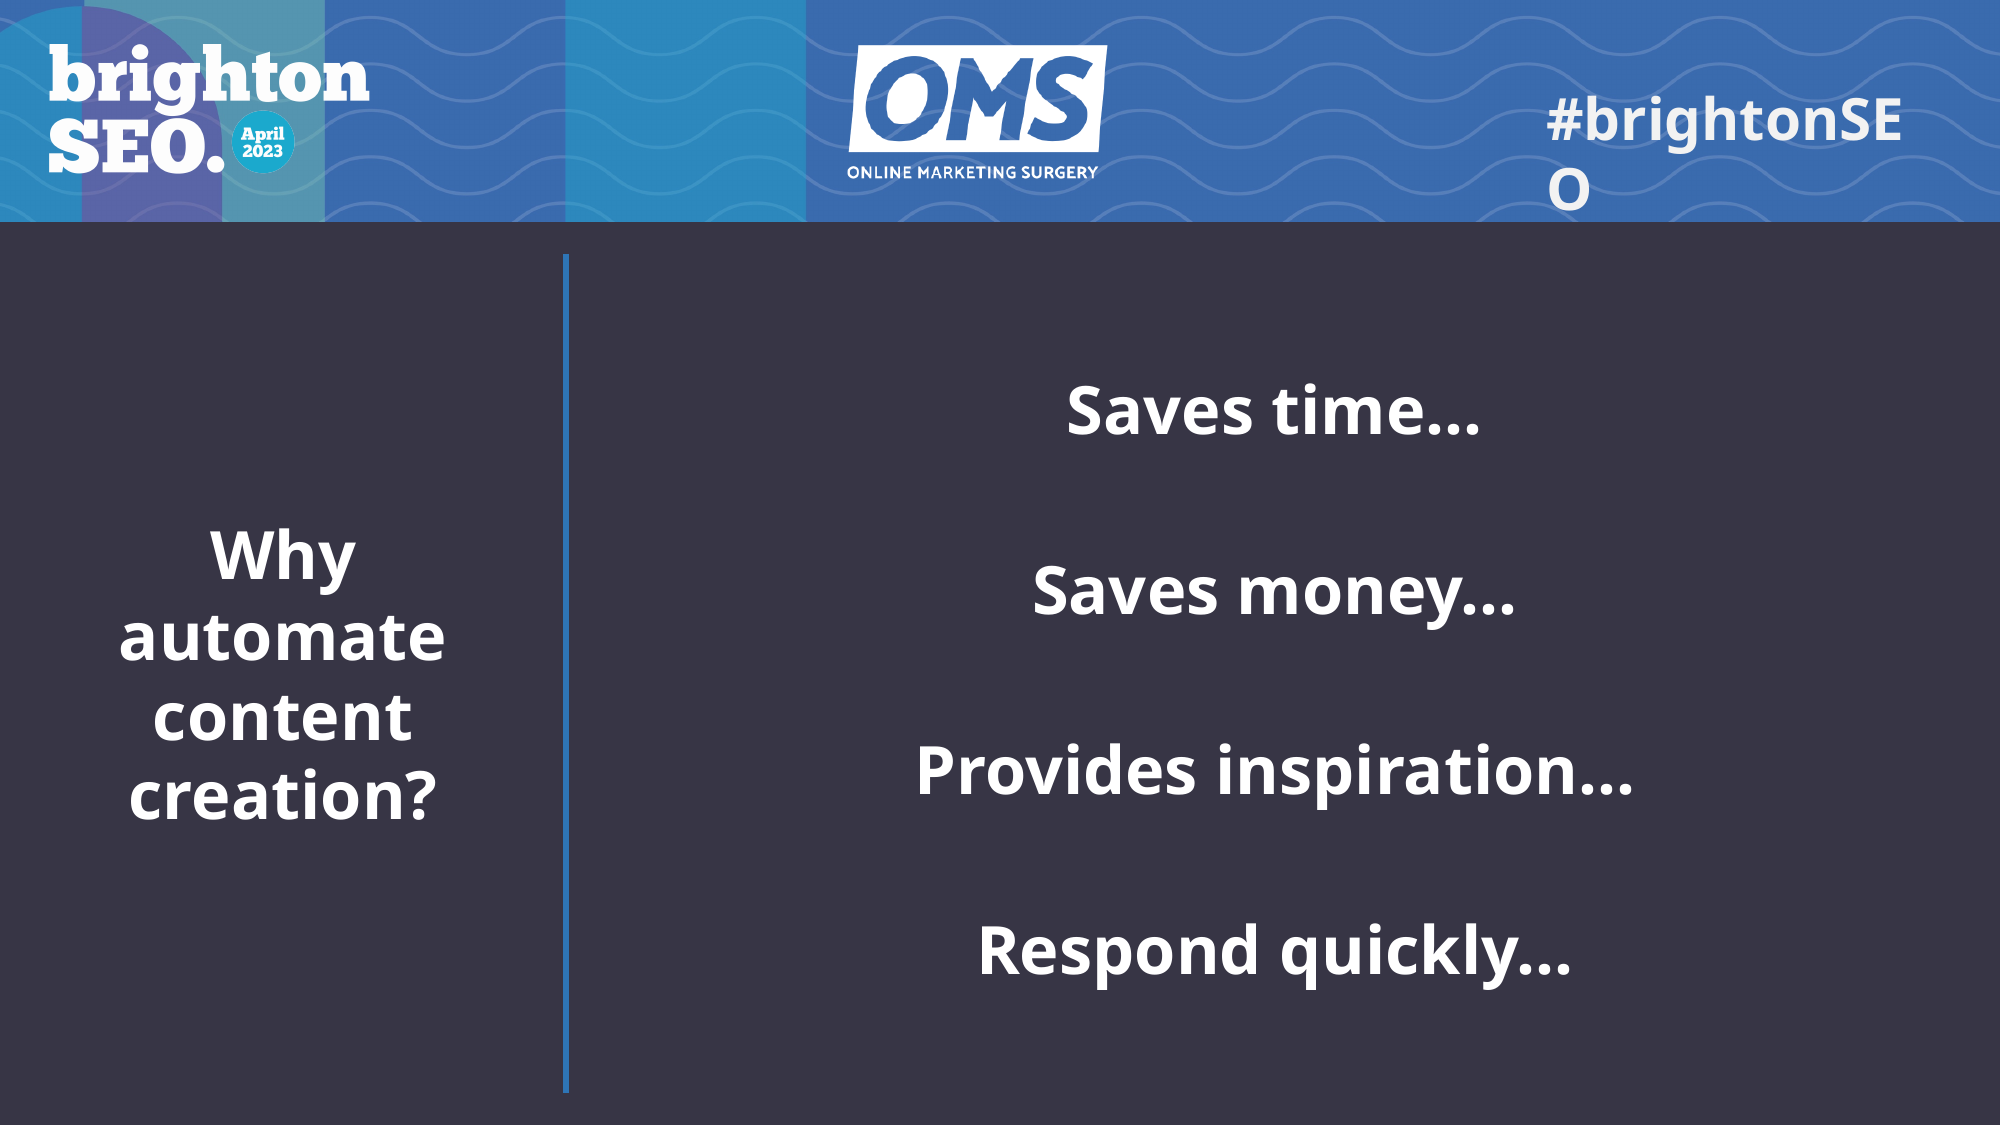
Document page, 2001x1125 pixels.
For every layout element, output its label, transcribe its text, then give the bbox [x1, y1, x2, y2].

text_box Why automate content creation? [32, 253, 534, 1093]
picture [0, 0, 2000, 222]
text_box Respond quickly… [598, 879, 1952, 1017]
text_box Saves time… [598, 338, 1952, 477]
text_box #brightonSEO [1531, 222, 1952, 230]
text_box Saves money… [598, 518, 1952, 657]
text_box Provides inspiration... [598, 699, 1952, 837]
